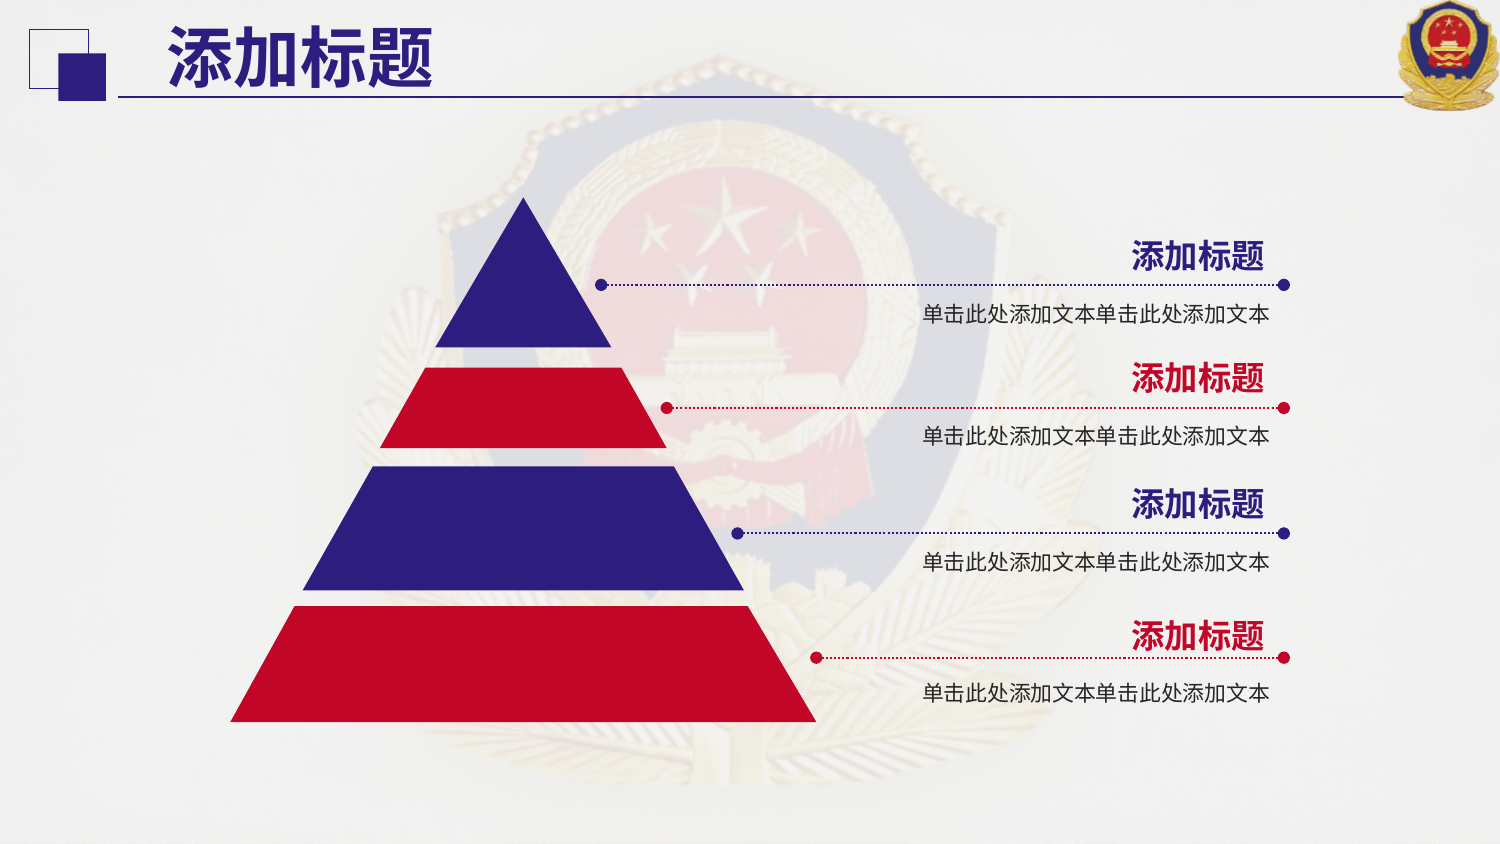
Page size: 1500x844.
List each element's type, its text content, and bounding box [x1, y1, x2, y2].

text_box [302, 466, 744, 591]
text_box 添加标题 [152, 17, 686, 83]
text_box 添加标题 [1117, 227, 1280, 280]
text_box [57, 52, 107, 102]
text_box 添加标题 [1117, 350, 1280, 402]
text_box 单击此处添加文本单击此处添加文本 [907, 528, 1293, 583]
text_box [379, 367, 667, 449]
text_box 添加标题 [1117, 607, 1280, 657]
text_box [29, 28, 90, 89]
text_box [230, 606, 817, 723]
text_box 单击此处添加文本单击此处添加文本 [907, 280, 1293, 335]
picture [1370, 0, 1500, 130]
text_box 添加标题 [1117, 476, 1280, 528]
text_box 单击此处添加文本单击此处添加文本 [907, 402, 1293, 457]
text_box 单击此处添加文本单击此处添加文本 [907, 659, 1293, 714]
text_box [435, 197, 612, 348]
